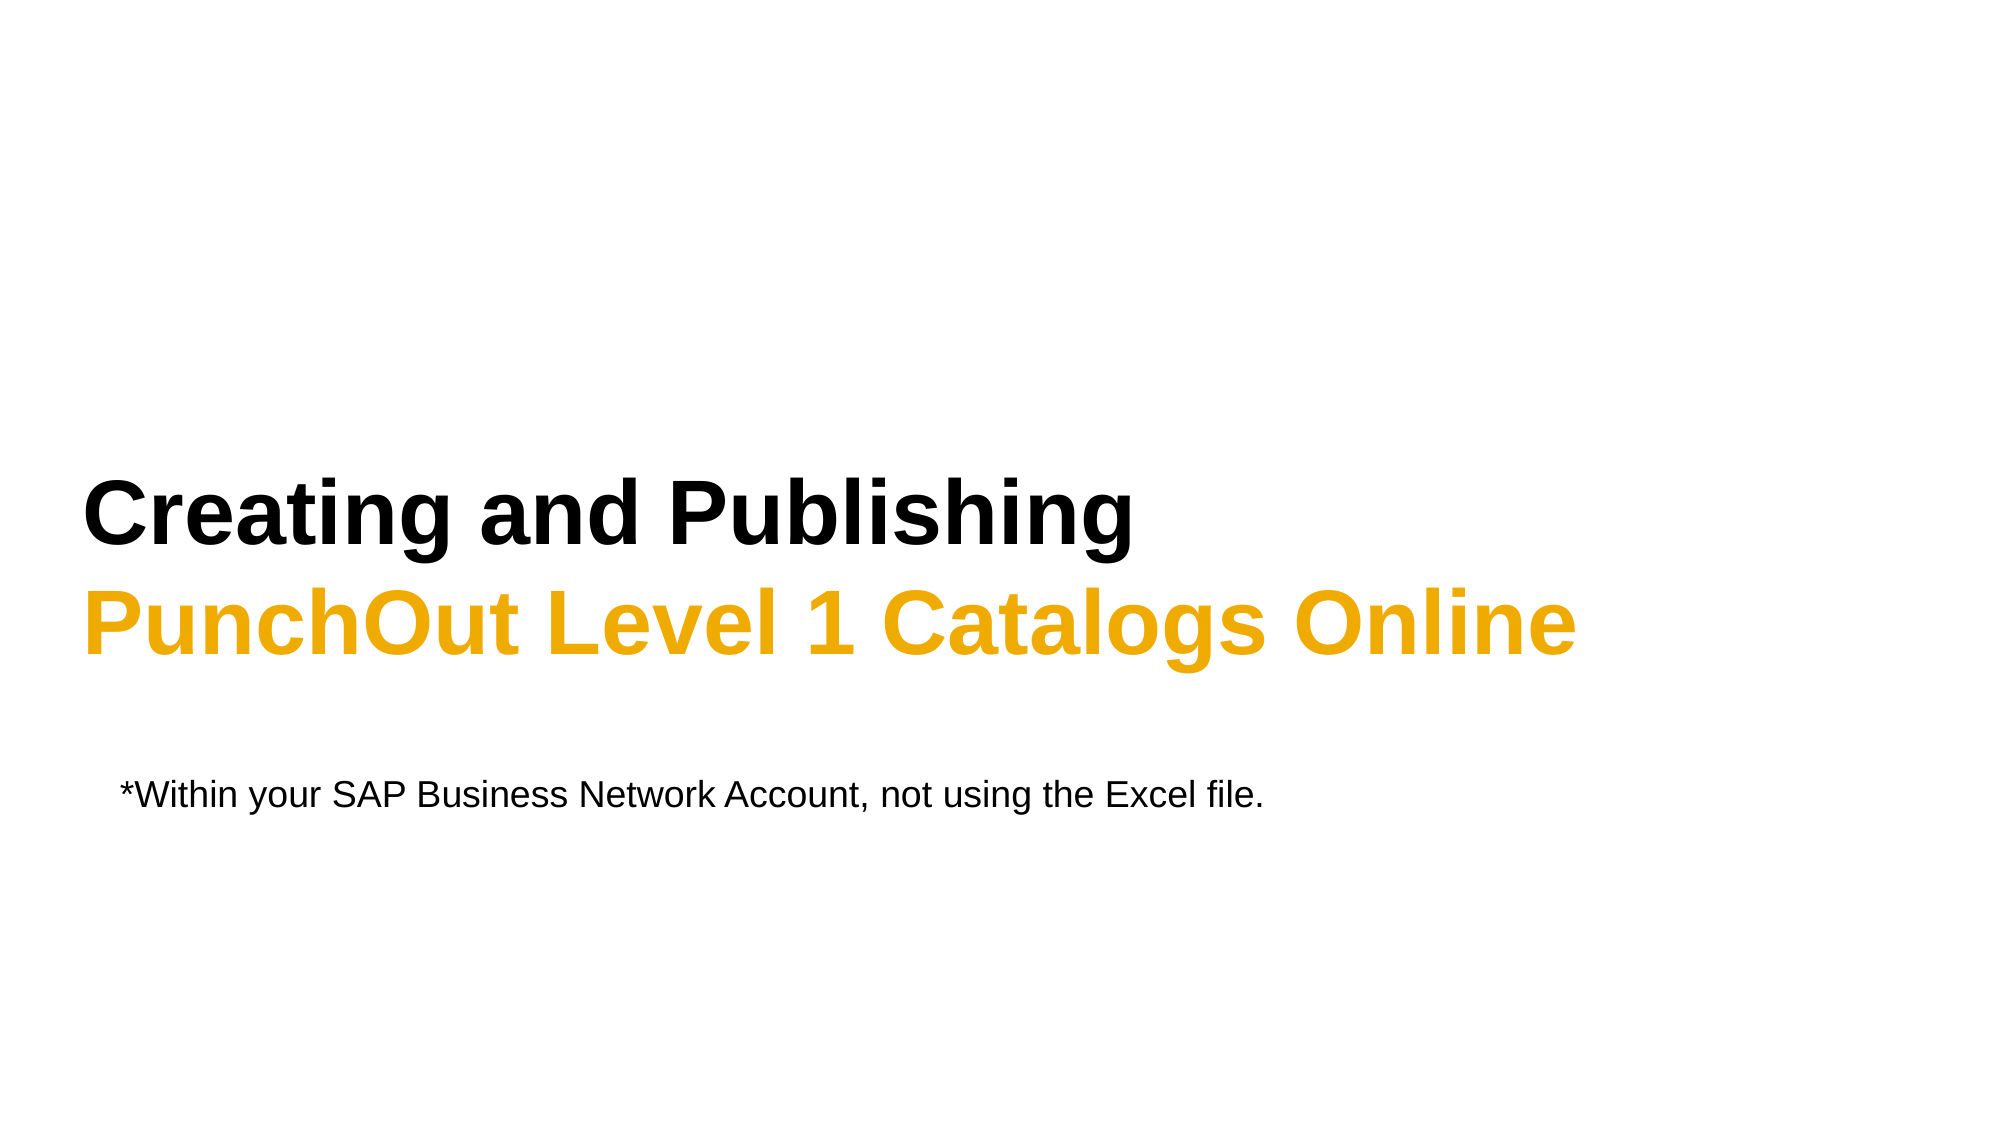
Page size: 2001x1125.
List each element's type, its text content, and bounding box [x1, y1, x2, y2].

title Creating and Publishing PunchOut Level 1 Catalogs Online [82, 506, 1918, 619]
text_box *Within your SAP Business Network Account, not using the Excel file. [119, 770, 1266, 816]
